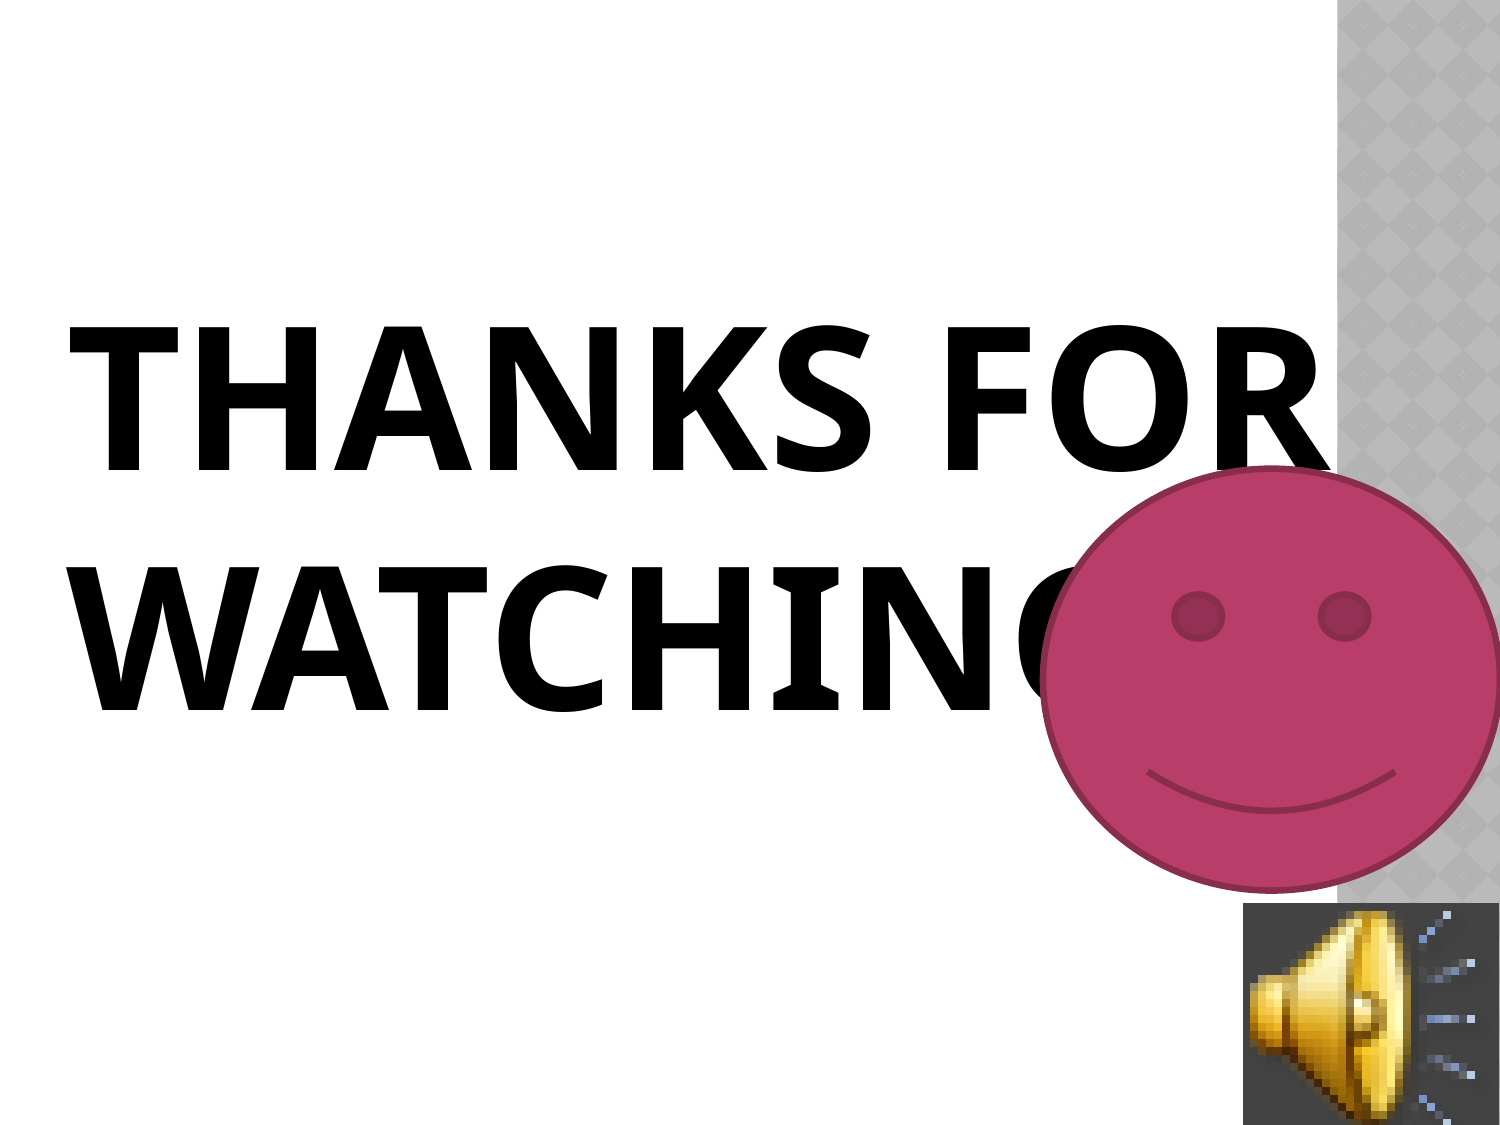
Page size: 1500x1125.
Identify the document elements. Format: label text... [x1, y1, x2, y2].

picture [1241, 901, 1500, 1125]
title Thanks for watching [58, 234, 1402, 750]
text_box [1039, 465, 1500, 894]
